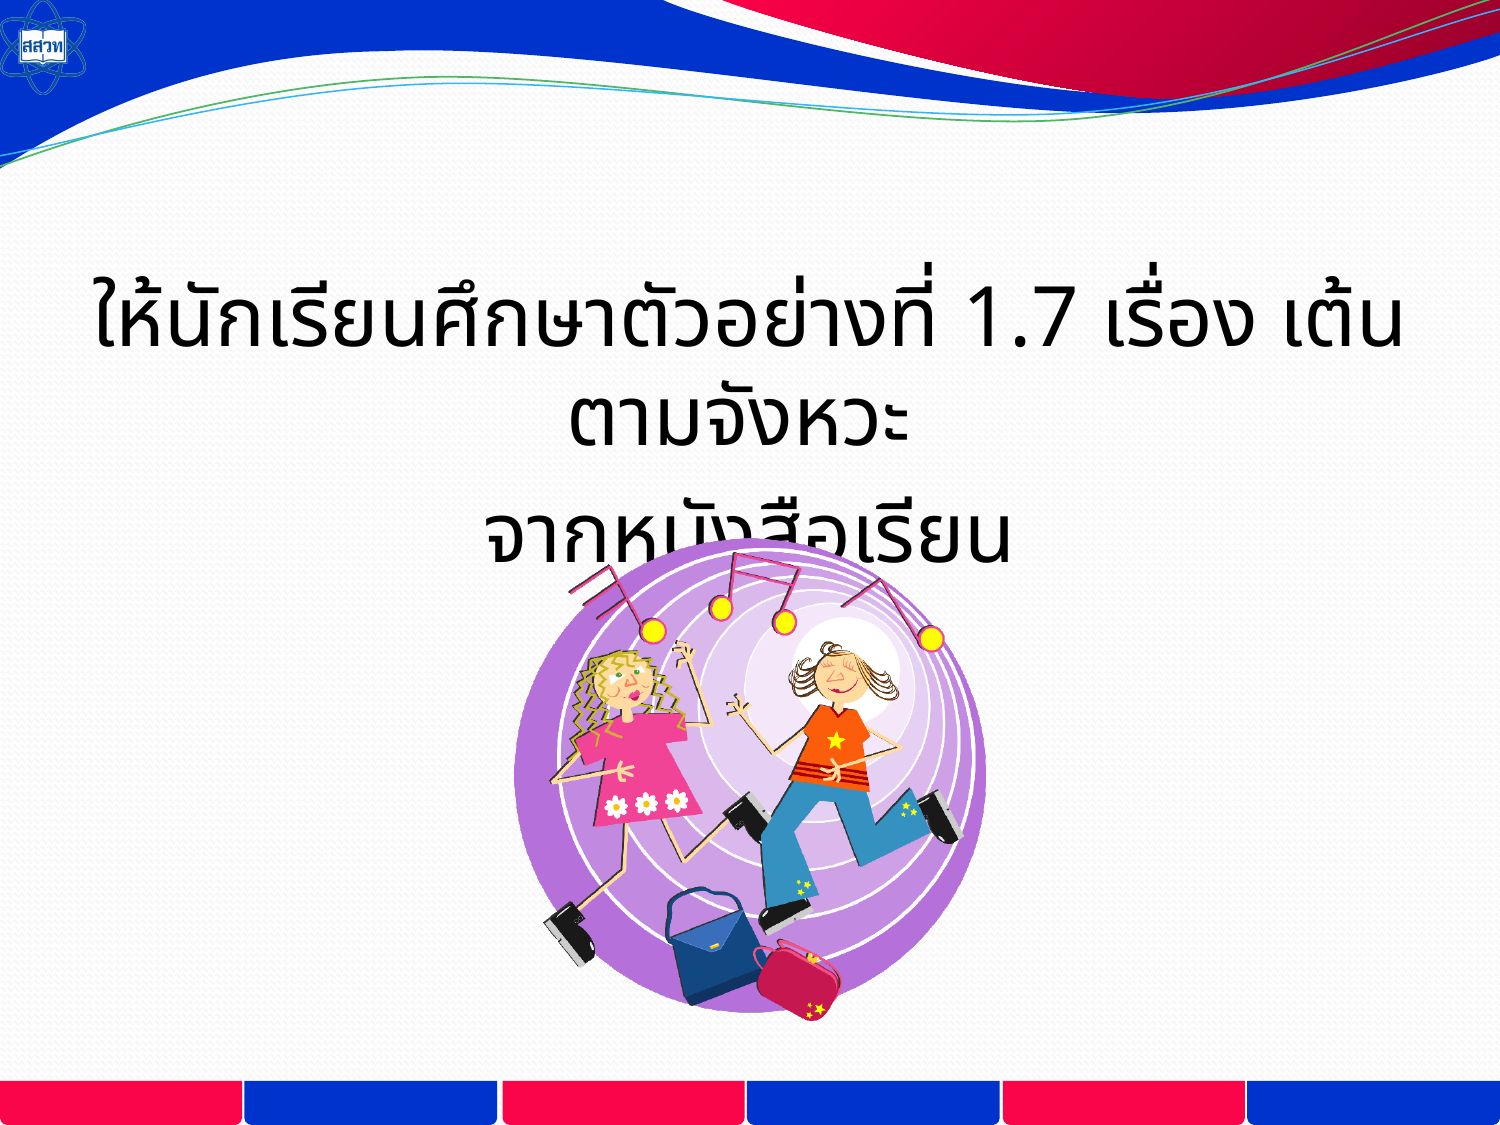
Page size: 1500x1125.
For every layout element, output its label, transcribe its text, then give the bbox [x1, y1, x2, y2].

list ให้นักเรียนศึกษาตัวอย่างที่ 1.7 เรื่อง เต้นตามจังหวะ จากหนังสือเรียน [75, 255, 1425, 1038]
picture [514, 538, 986, 1021]
table_cell กางเกงยีนส์ ขายาว [507, 539, 992, 1033]
picture [0, 0, 86, 95]
